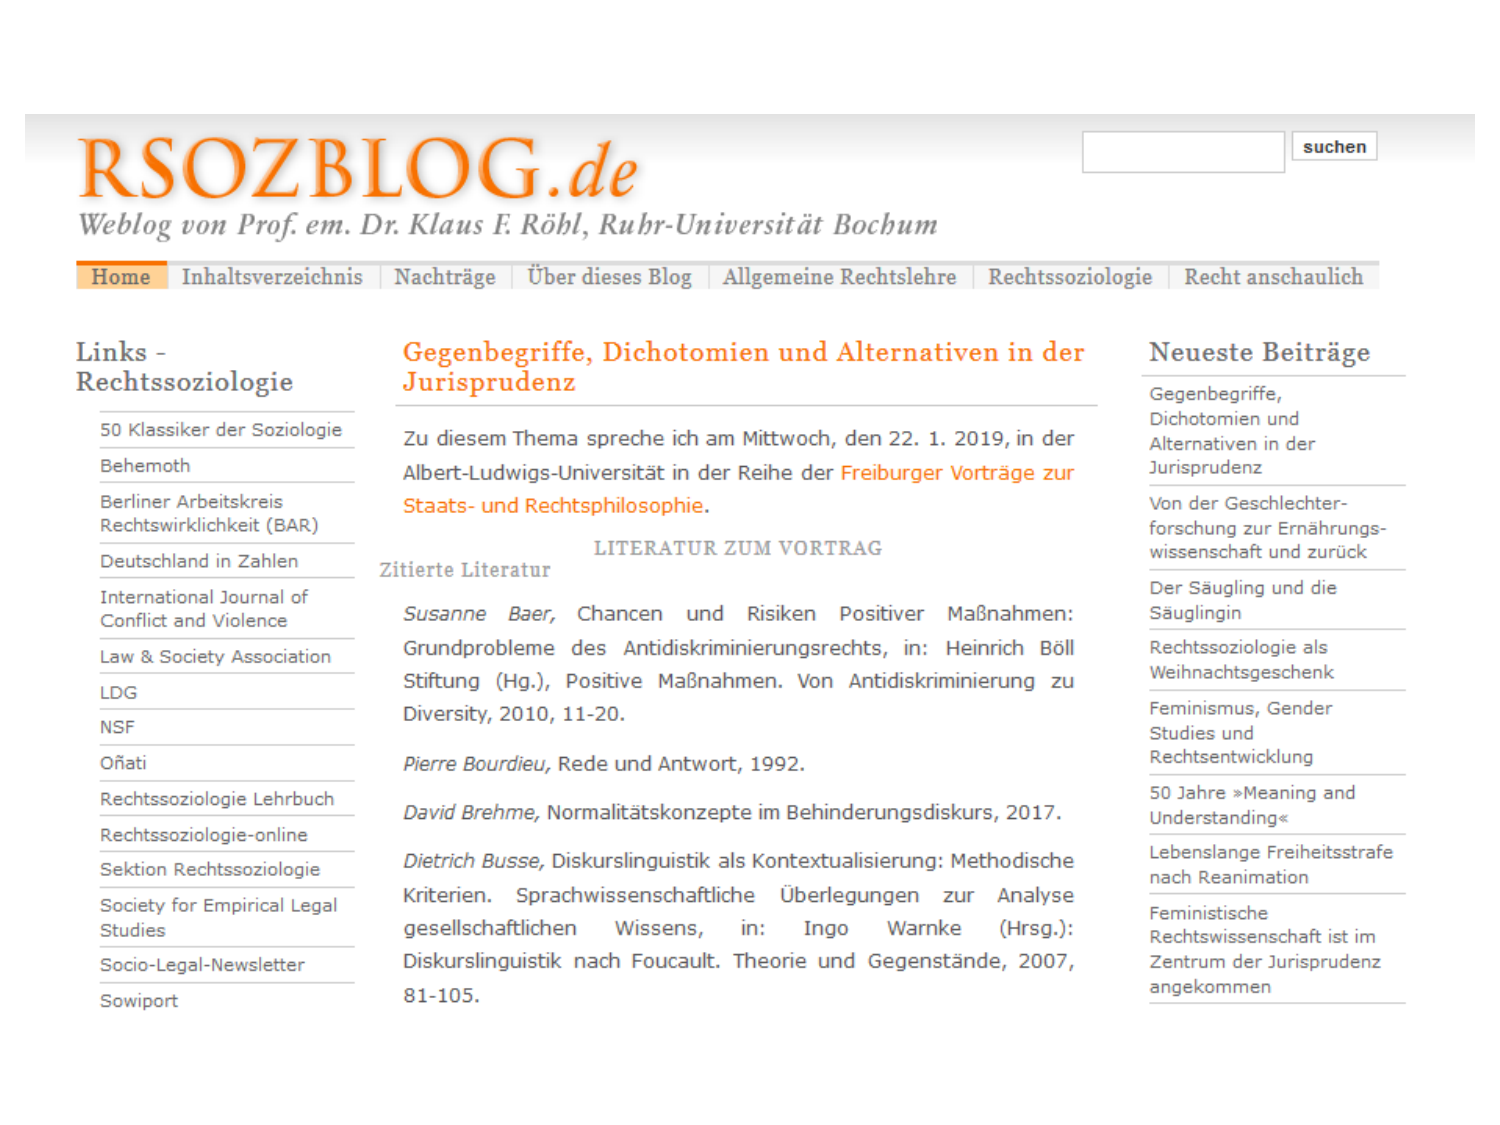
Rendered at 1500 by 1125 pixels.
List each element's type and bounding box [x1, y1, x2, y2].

picture [25, 114, 1475, 1012]
